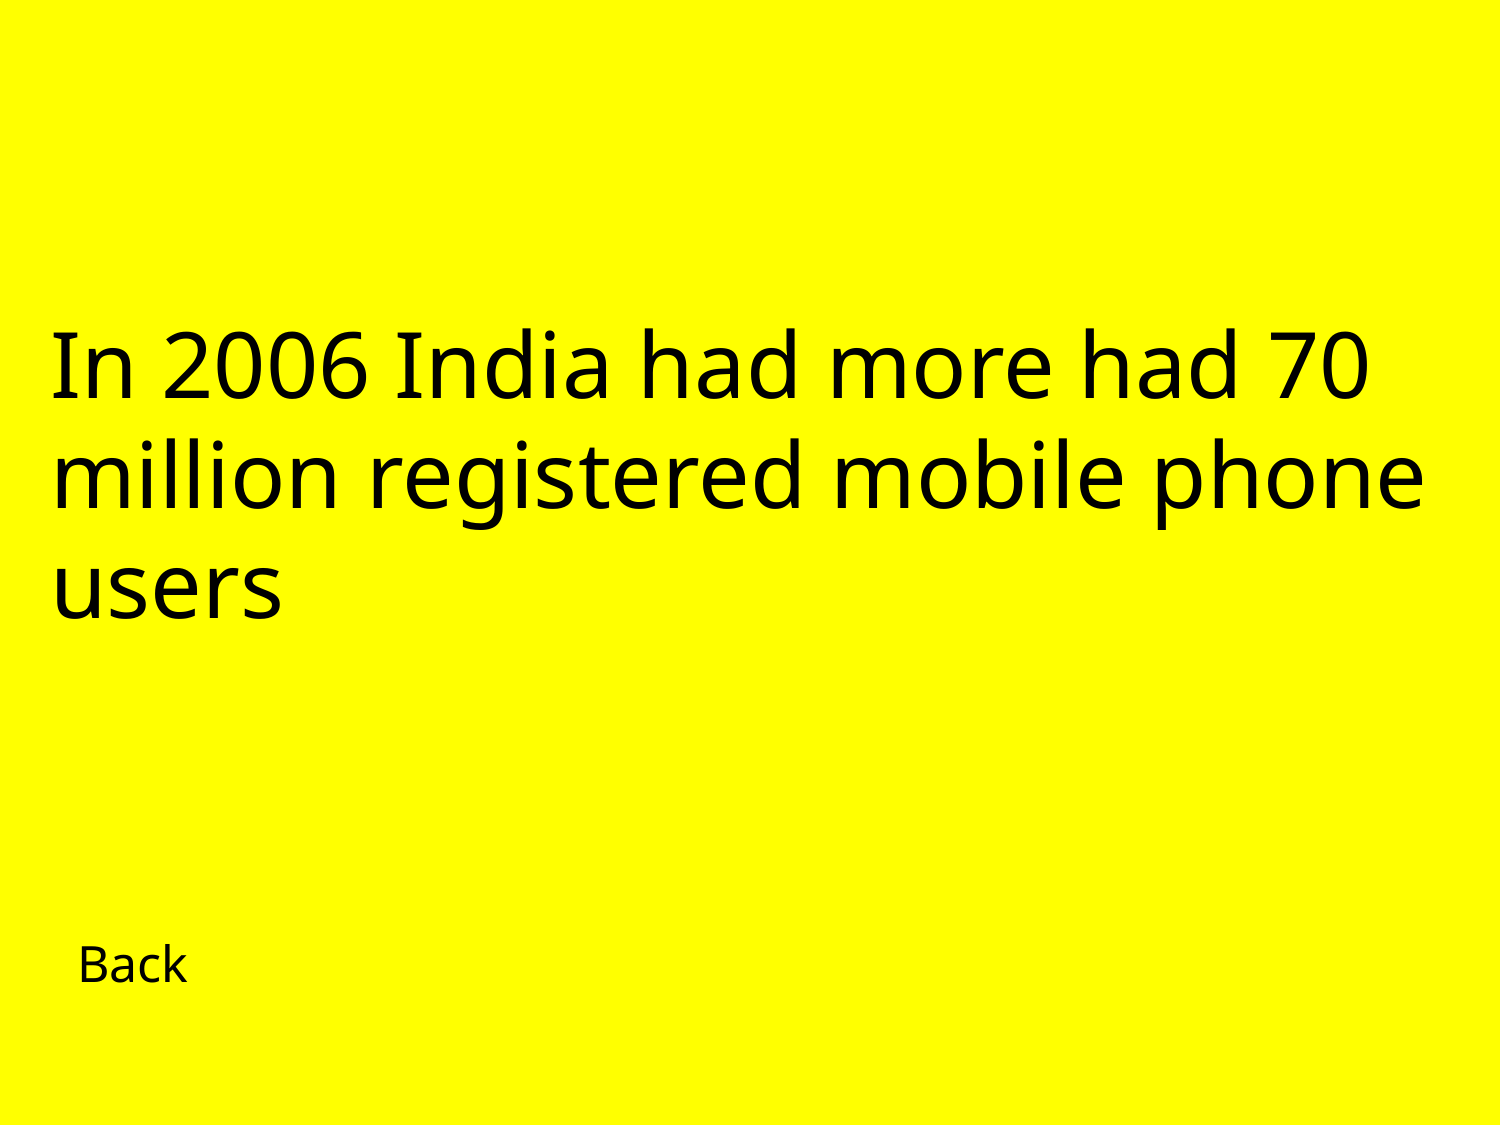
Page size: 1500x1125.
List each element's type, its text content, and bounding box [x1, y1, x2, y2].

text_box Back [62, 924, 300, 1000]
text_box In 2006 India had more had 70 million registered mobile phone users [35, 299, 1486, 645]
